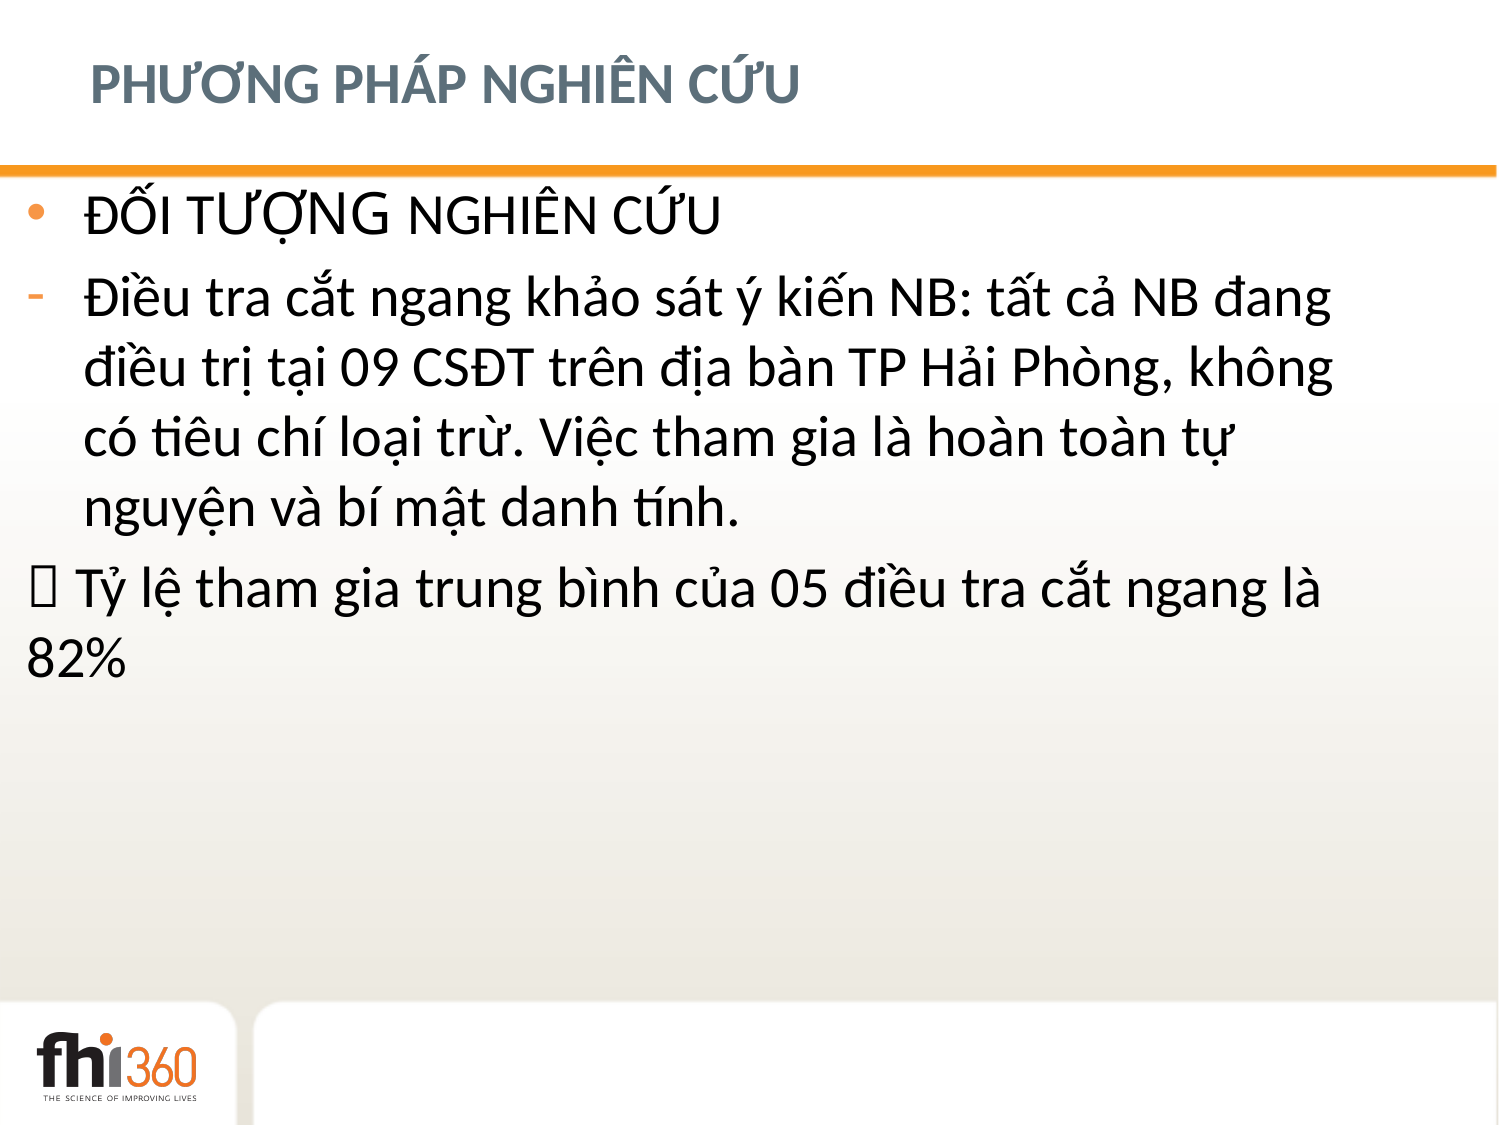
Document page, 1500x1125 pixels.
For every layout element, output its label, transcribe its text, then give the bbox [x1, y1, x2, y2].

picture [0, 165, 1499, 1125]
title PHƯƠNG PHÁP NGHIÊN CỨU [75, 0, 1425, 162]
list ĐỐI TƯỢNG NGHIÊN CỨU Điều tra cắt ngang khảo sát ý kiến NB: tất cả NB đang điều trị tại 09 CSĐT trên địa bàn TP Hải Phòng, không có tiêu chí loại trừ. Việc tham gia là hoàn toàn tự nguyện và bí mật danh tính.  Tỷ lệ tham gia trung bình của 05 điều tra cắt ngang là 82% [11, 168, 1362, 987]
